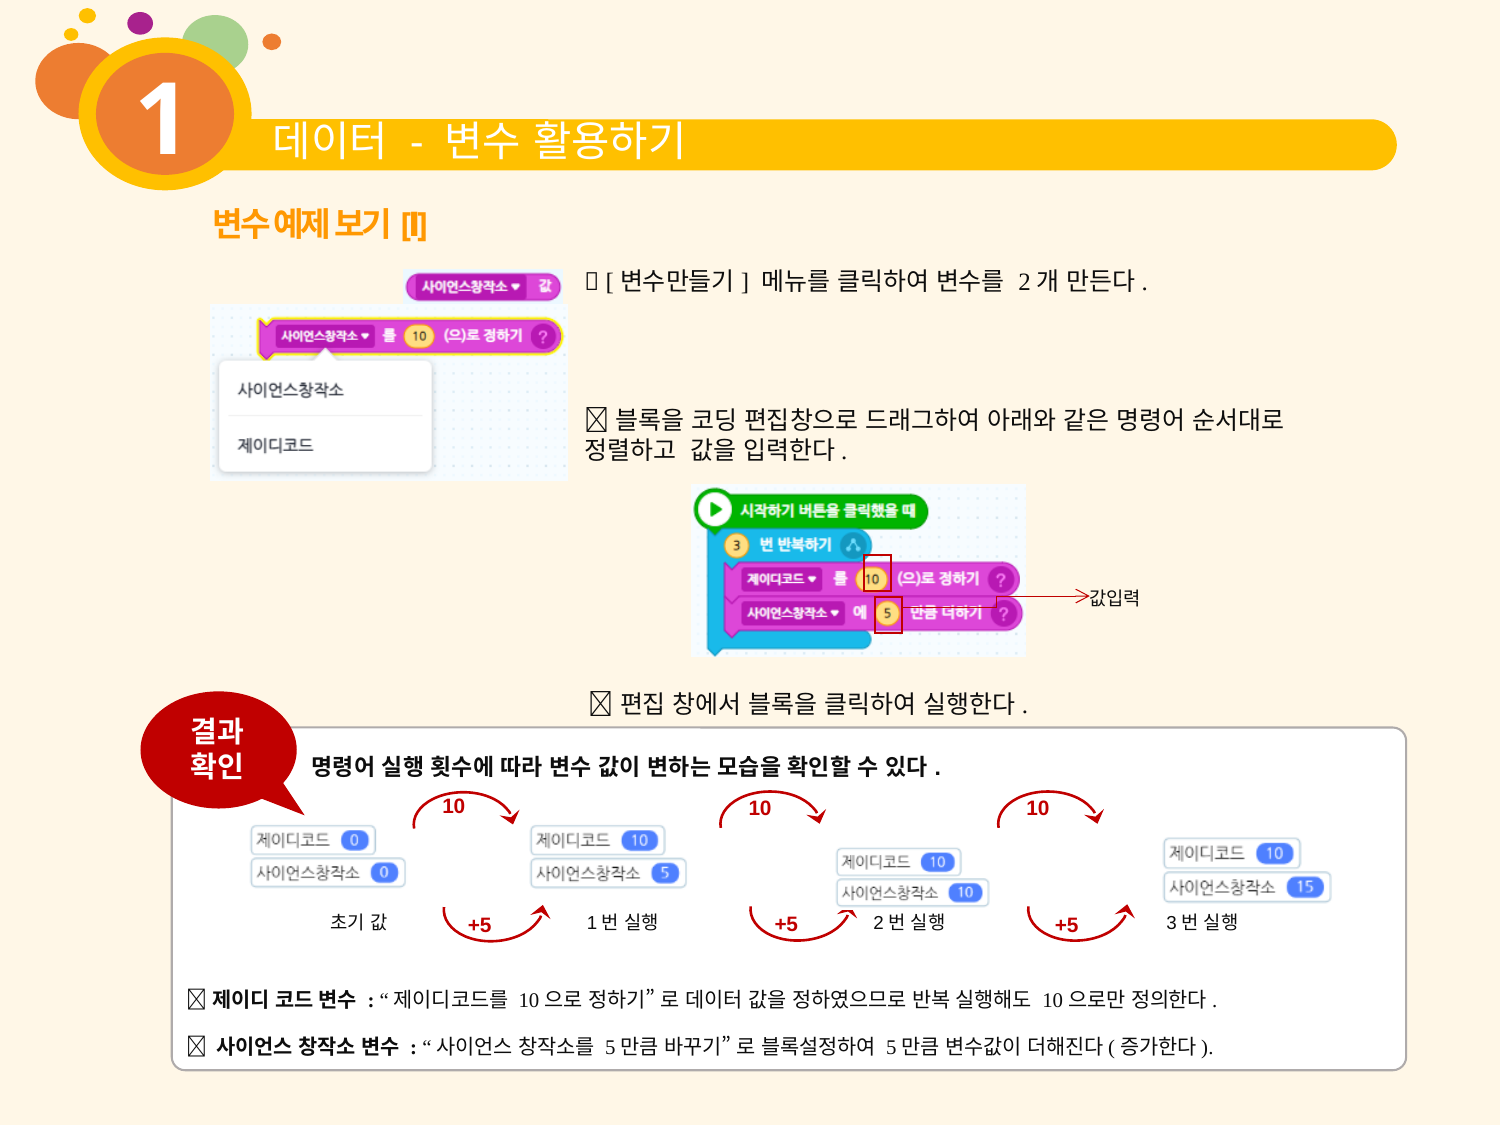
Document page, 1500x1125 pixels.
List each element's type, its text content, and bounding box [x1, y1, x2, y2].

text_box 값입력 [1074, 579, 1196, 617]
text_box 결과 확인 [175, 705, 301, 791]
text_box 편집 창에서 블록을 클릭하여 실행한다. [574, 681, 1184, 726]
text_box 제이디 코드 변수 : “제이디코드를 10으로 정하기” 로 데이터 값을 정하였으므로 반복 실행해도 10으로만 정의한다. [171, 979, 1407, 1019]
picture [245, 820, 411, 891]
text_box 변수 예제 보기[Ⅰ] [198, 175, 832, 251]
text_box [266, 785, 1336, 961]
text_box [139, 690, 271, 810]
picture [691, 484, 1026, 657]
picture [831, 843, 996, 910]
picture [527, 820, 692, 893]
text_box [902, 596, 1090, 608]
text_box 블록을 코딩 편집창으로 드래그하여 아래와 같은 명령어 순서대로 정렬하고 값을 입력한다. [569, 397, 1379, 473]
text_box 데이터 - 변수 활용하기 [274, 99, 1500, 188]
text_box  [변수만들기] 메뉴를 클릭하여 변수를 2개 만든다. [569, 257, 1207, 303]
text_box  사이언스 창작소 변수 : “사이언스 창작소를 5만큼 바꾸기” 로 블록설정하여 5만큼 변수값이 더해진다(증가한다). [171, 1026, 1360, 1066]
picture [1160, 831, 1336, 909]
text_box [170, 726, 1408, 1072]
picture [210, 269, 568, 481]
text_box 1 [119, 46, 274, 182]
text_box 명령어 실행 횟수에 따라 변수 값이 변하는 모습을 확인할 수 있다. [301, 745, 1344, 788]
